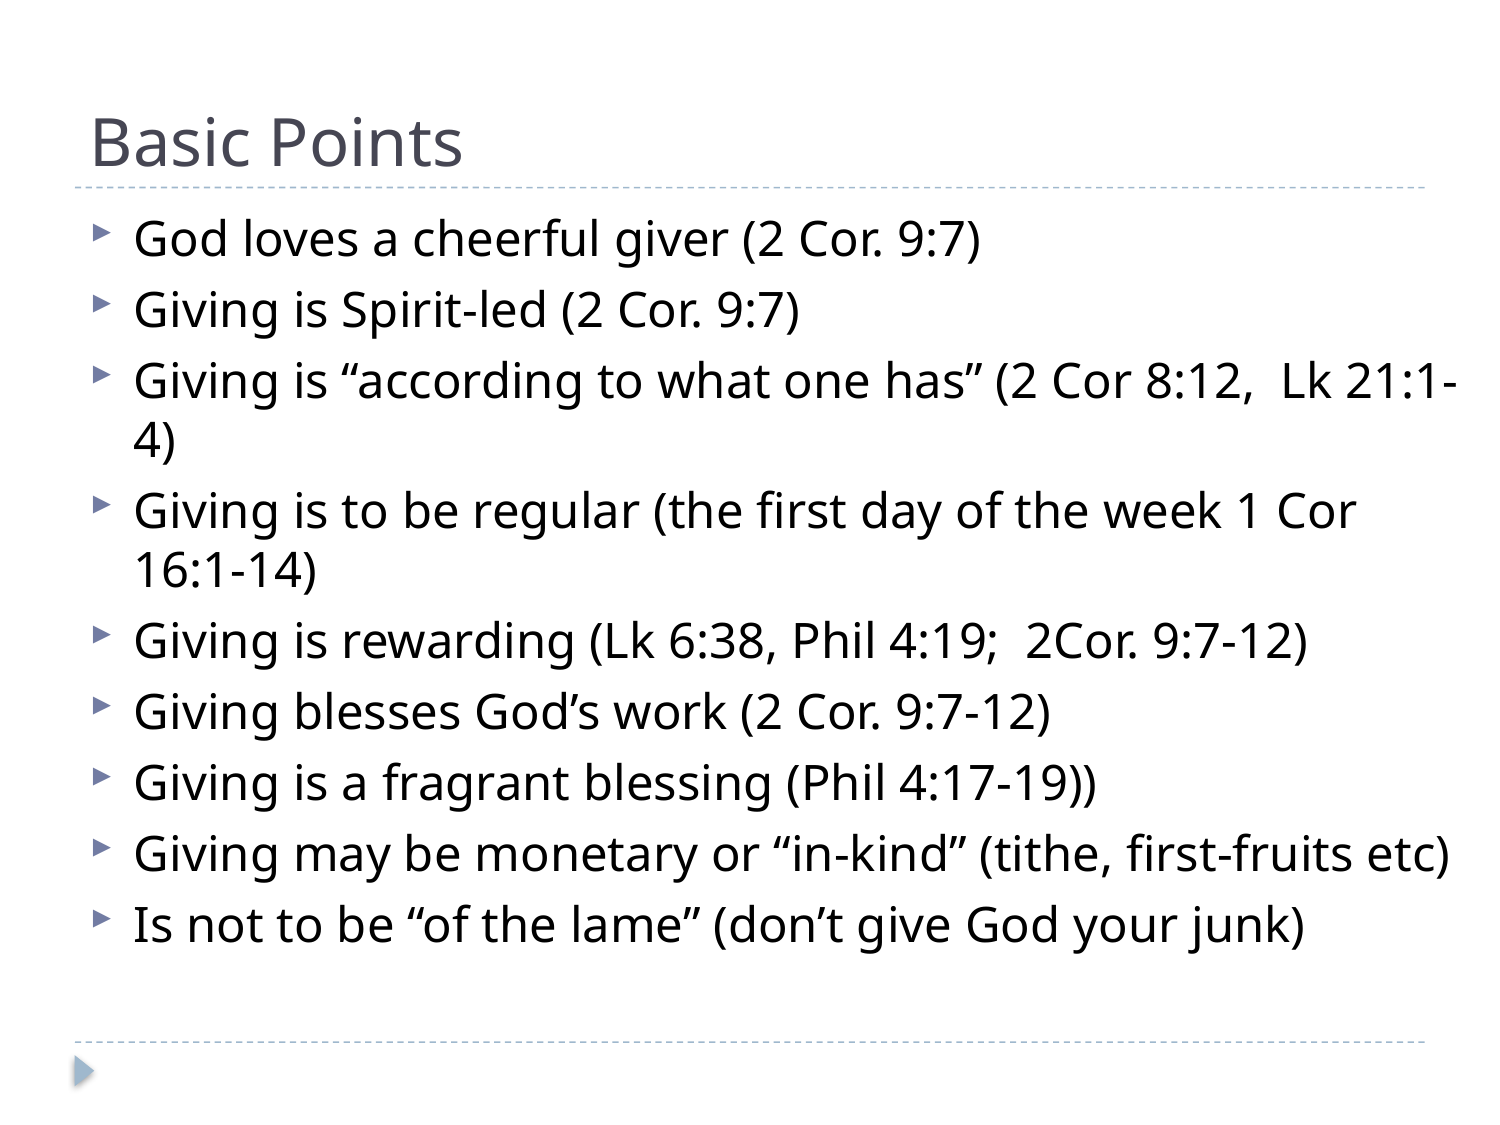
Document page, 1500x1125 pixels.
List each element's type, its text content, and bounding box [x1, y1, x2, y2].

list God loves a cheerful giver (2 Cor. 9:7) Giving is Spirit-led (2 Cor. 9:7) Giving is “according to what one has” (2 Cor 8:12, Lk 21:1-4) Giving is to be regular (the first day of the week 1 Cor 16:1-14) Giving is rewarding (Lk 6:38, Phil 4:19; 2Cor. 9:7-12) Giving blesses God’s work (2 Cor. 9:7-12) Giving is a fragrant blessing (Phil 4:17-19)) Giving may be monetary or “in-kind” (tithe, first-fruits etc) Is not to be “of the lame” (don’t give God your junk) [75, 200, 1475, 1010]
title Basic Points [75, 24, 1425, 188]
